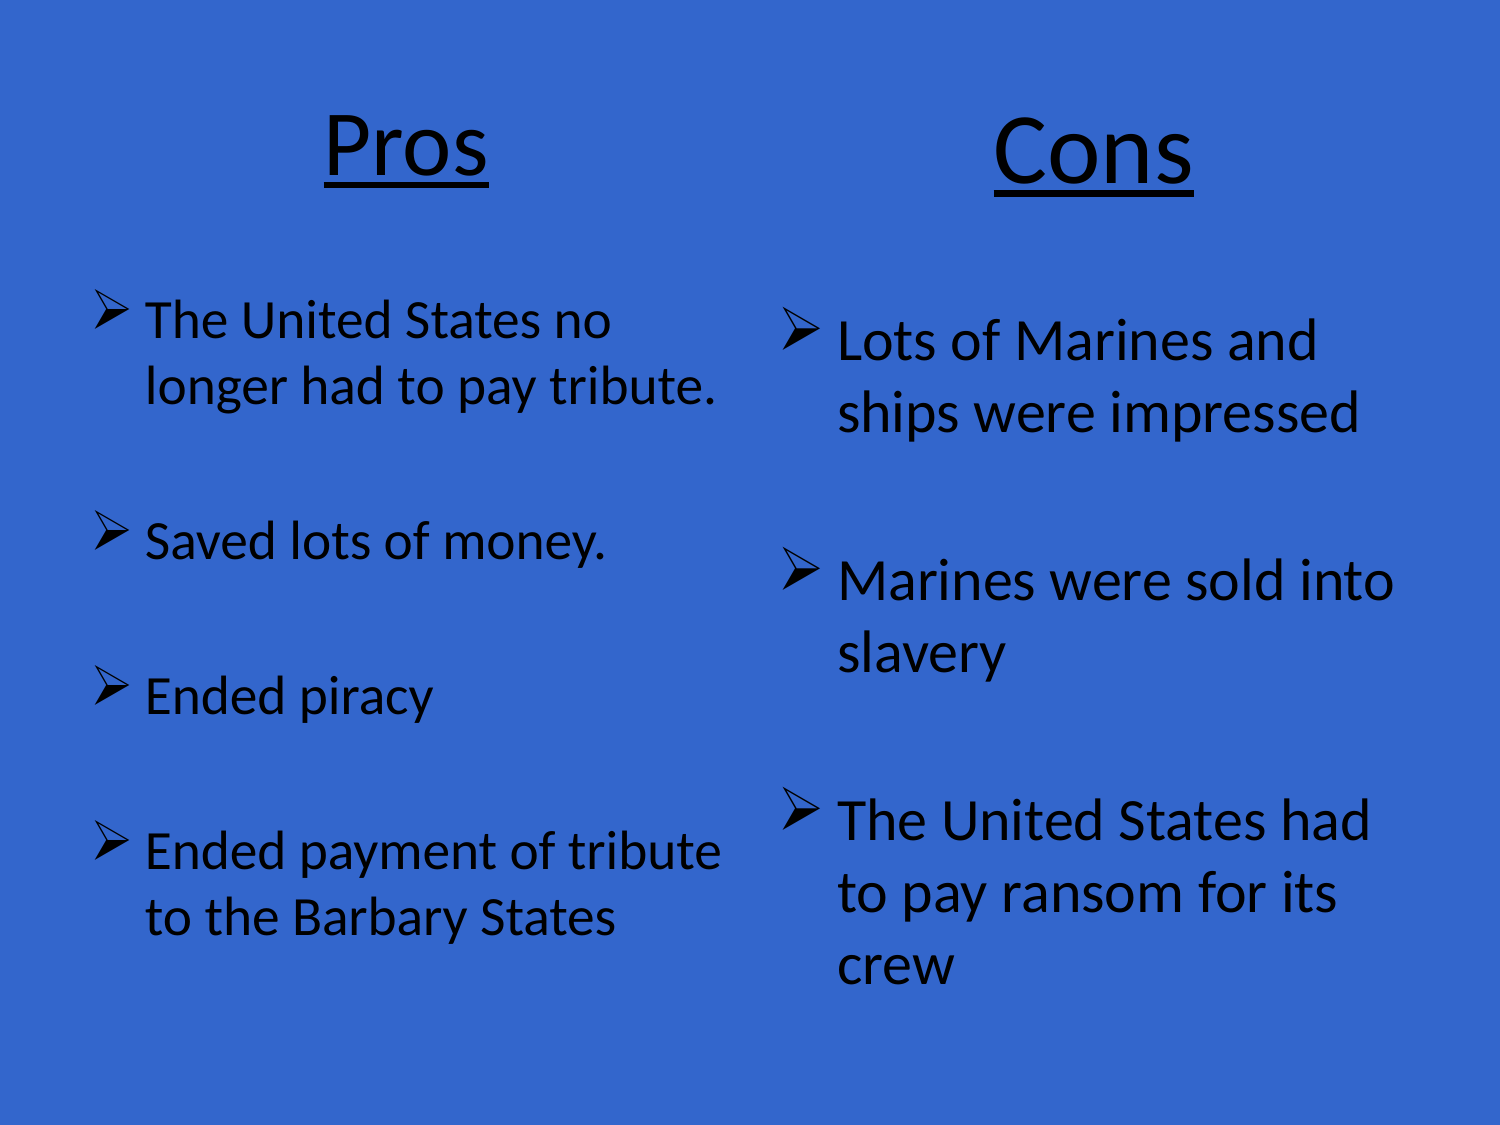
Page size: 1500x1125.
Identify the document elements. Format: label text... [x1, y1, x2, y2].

list Cons Lots of Marines and ships were impressed Marines were sold into slavery The United States had to pay ransom for its crew [762, 75, 1425, 1005]
list Pros The United States no longer had to pay tribute. Saved lots of money. Ended piracy Ended payment of tribute to the Barbary States [75, 75, 738, 1005]
